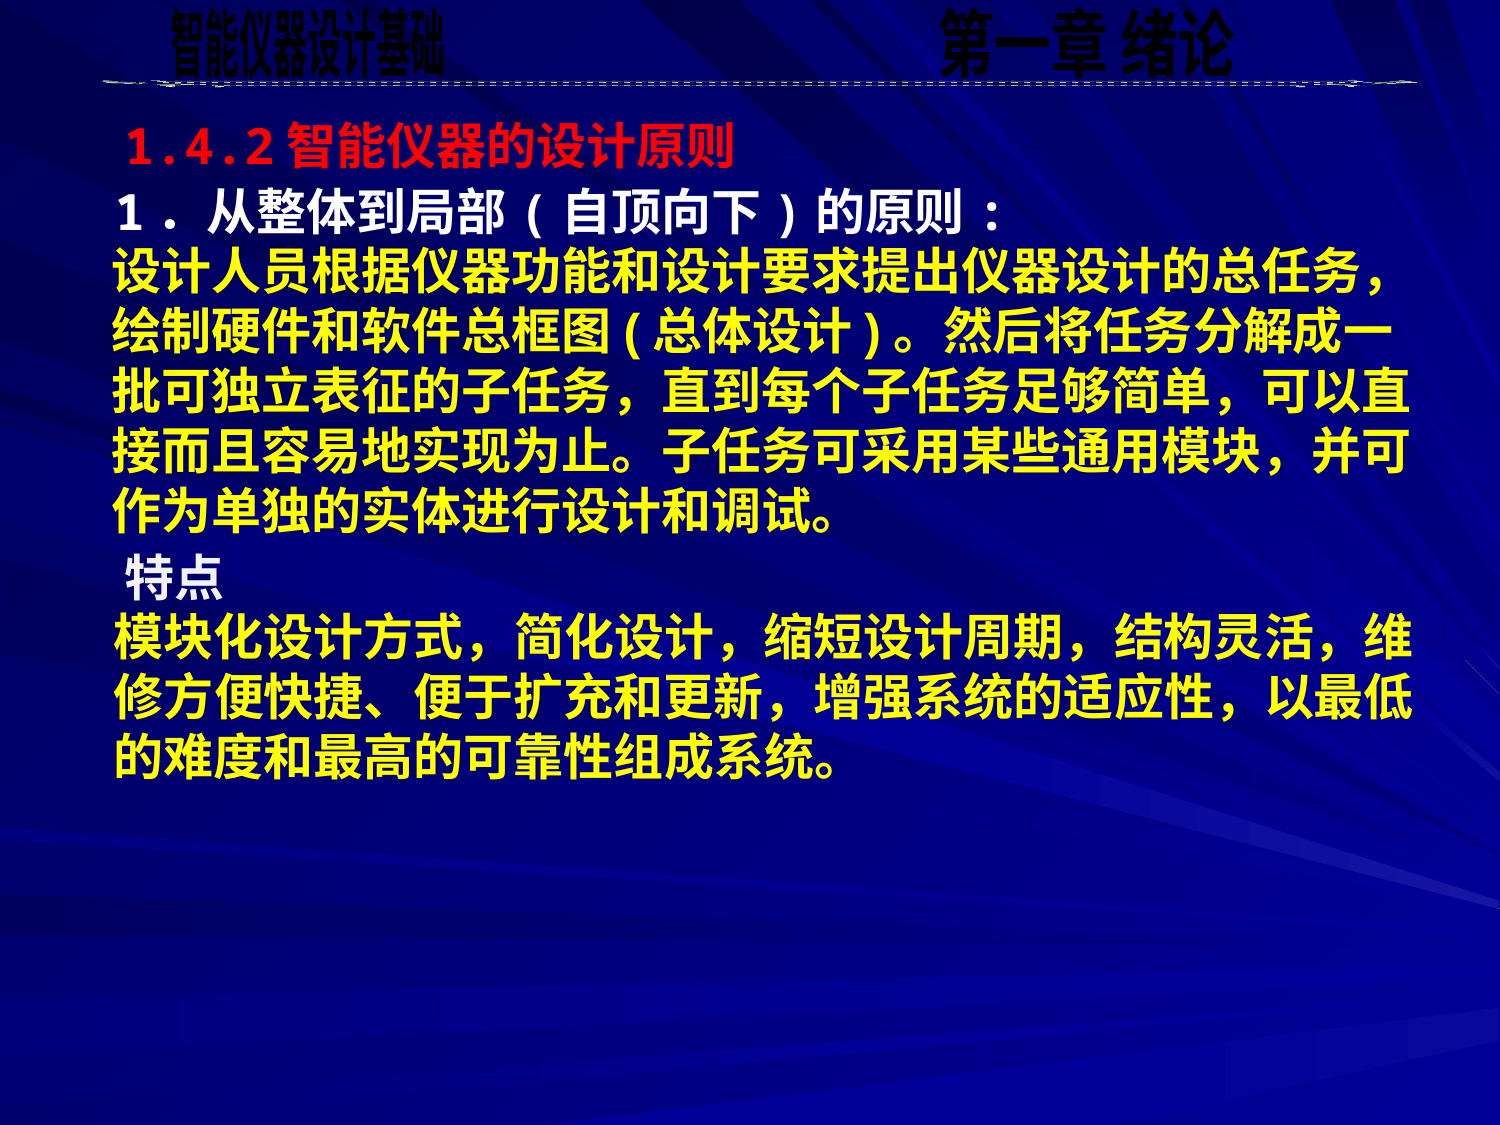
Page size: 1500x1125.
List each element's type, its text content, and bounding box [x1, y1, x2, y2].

text_box 设计人员根据仪器功能和设计要求提出仪器设计的总任务，绘制硬件和软件总框图(总体设计)。然后将任务分解成一批可独立表征的子任务，直到每个子任务足够简单，可以直接而且容易地实现为止。子任务可采用某些通用模块，并可作为单独的实体进行设计和调试。 [96, 231, 1447, 547]
picture [88, 78, 1424, 91]
text_box 特点 [109, 538, 275, 614]
text_box 1.4.2智能仪器的设计原则 [109, 107, 951, 172]
text_box 模块化设计方式，简化设计，缩短设计周期，结构灵活，维修方便快捷、便于扩充和更新，增强系统的适应性，以最低的难度和最高的可靠性组成系统。 [99, 598, 1442, 794]
text_box 1．从整体到局部(自顶向下)的原则: [100, 172, 1341, 248]
